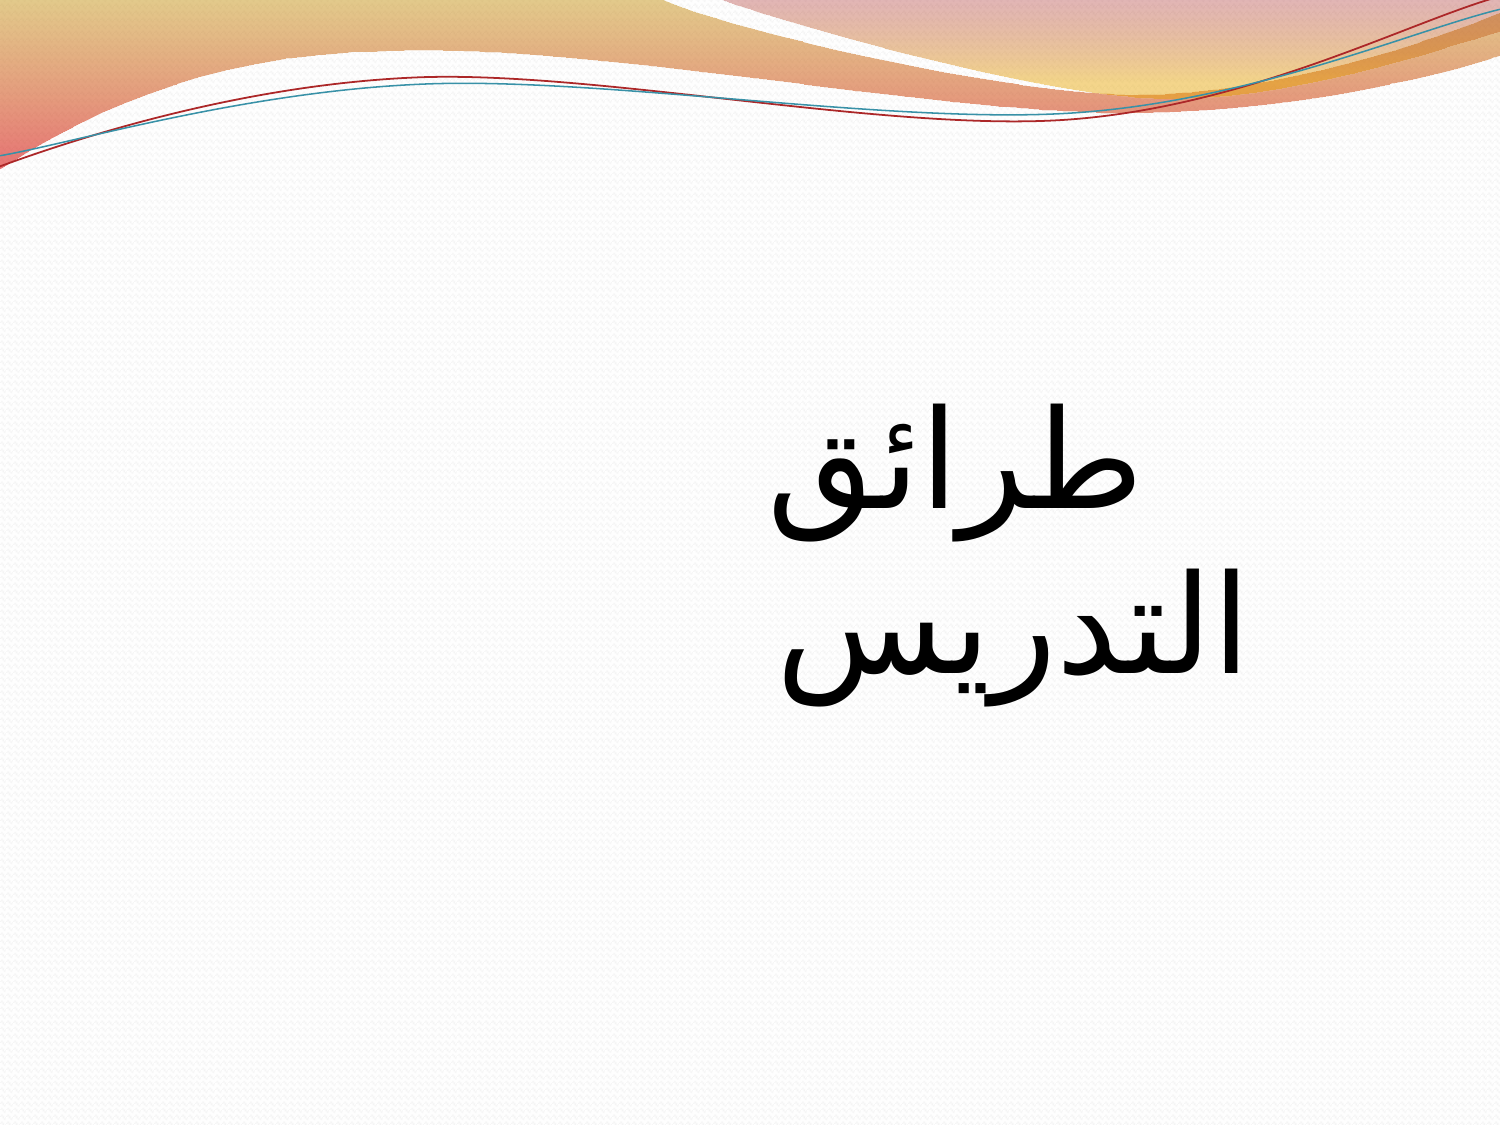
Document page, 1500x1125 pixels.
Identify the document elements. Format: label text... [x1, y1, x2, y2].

text_box طرائق التدريس [246, 363, 1266, 708]
